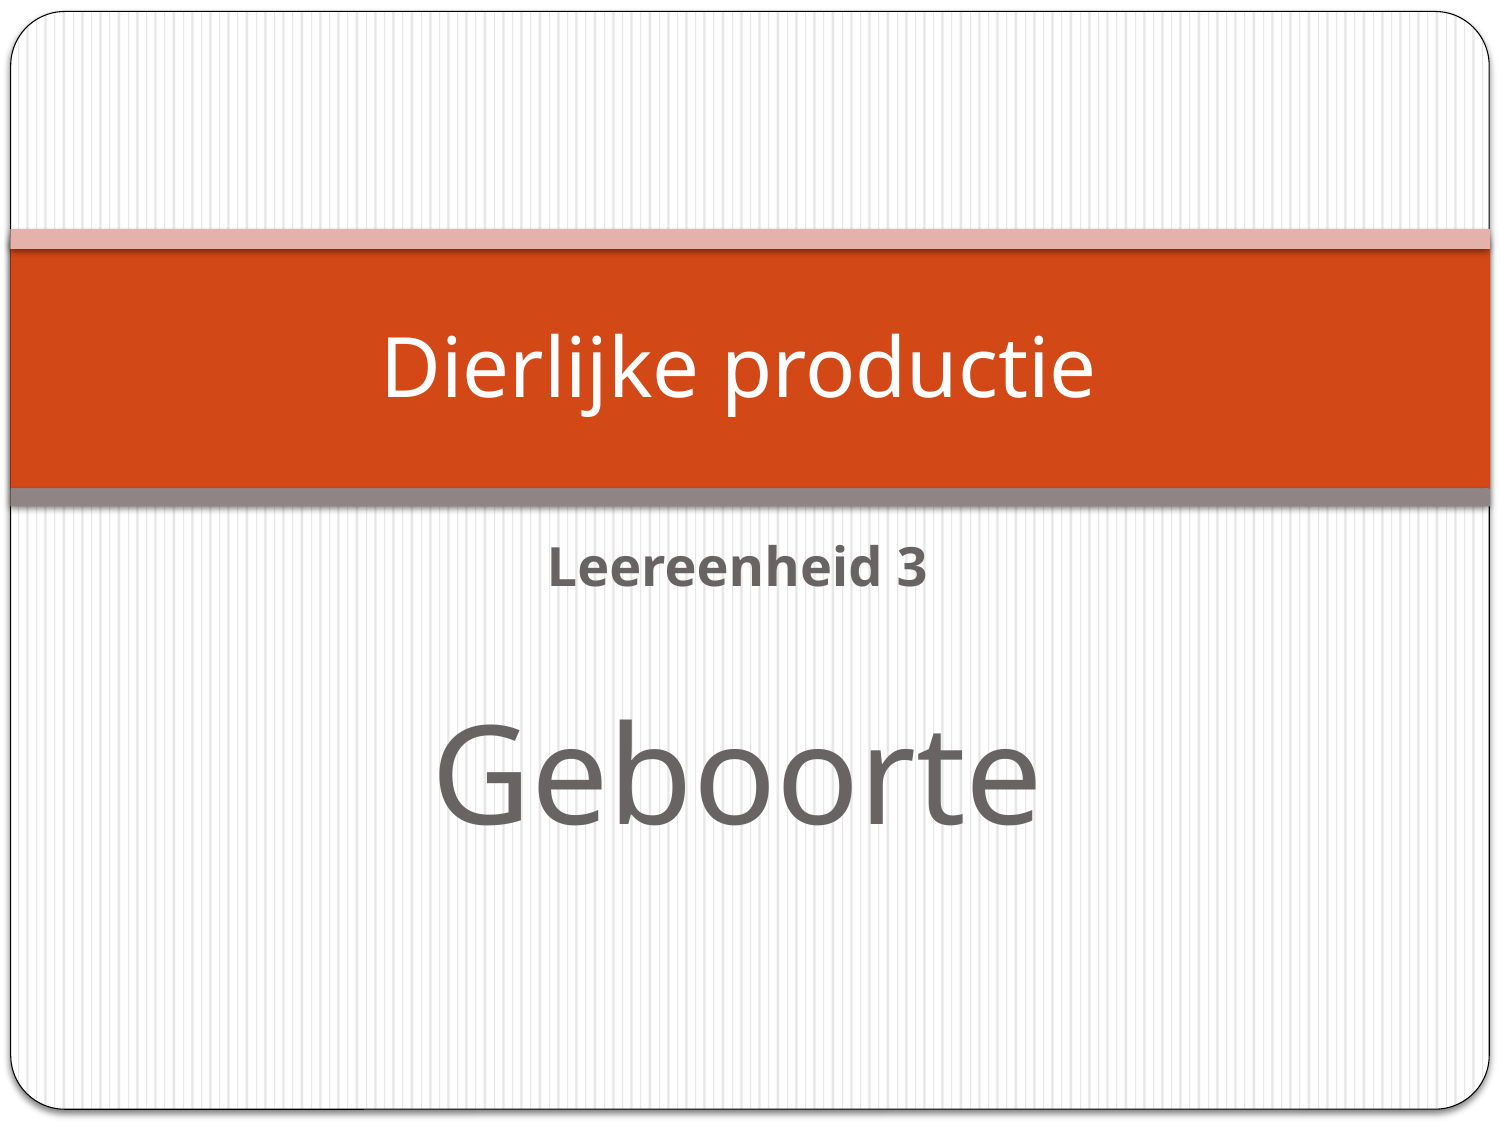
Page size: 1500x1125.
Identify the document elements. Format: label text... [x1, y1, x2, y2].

title Dierlijke productie [75, 247, 1425, 489]
subtitle Leereenheid 3 Geboorte [212, 525, 1263, 870]
